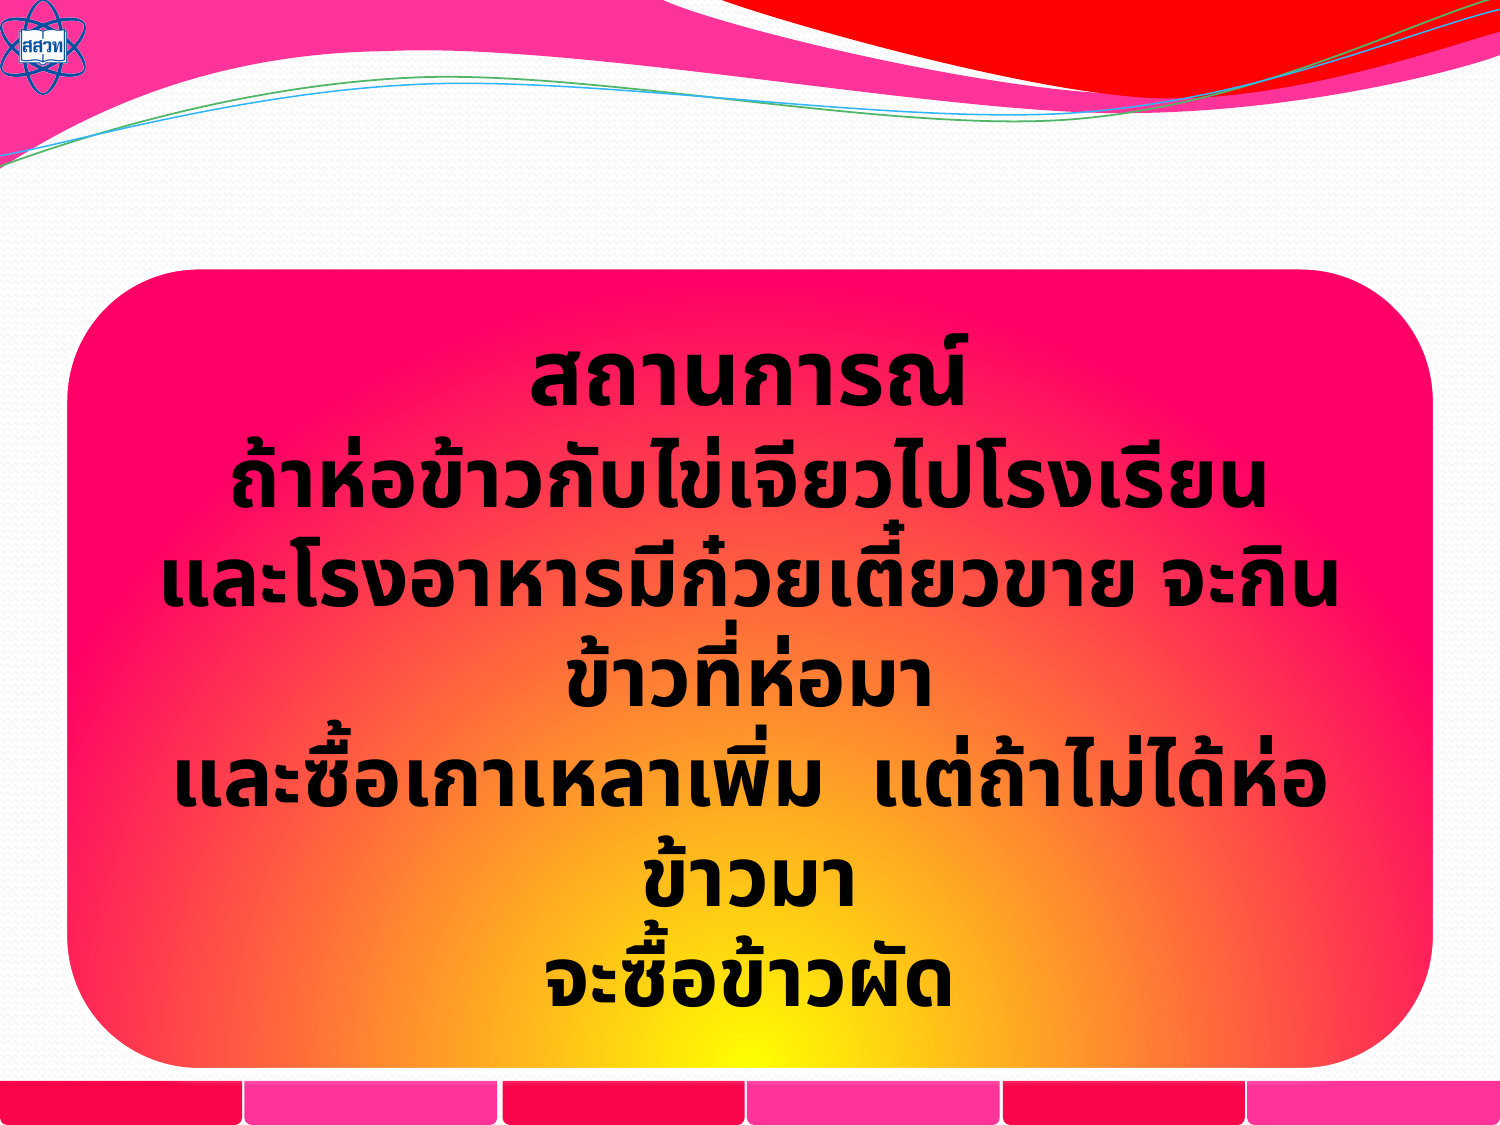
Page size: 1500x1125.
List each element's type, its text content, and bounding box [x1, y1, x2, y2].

picture [0, 0, 86, 95]
text_box สถานการณ์ ถ้าห่อข้าวกับไข่เจียวไปโรงเรียน และโรงอาหารมีก๋วยเตี๋ยวขาย จะกินข้าวที่ห่อมา และซื้อเกาเหลาเพิ่ม แต่ถ้าไม่ได้ห่อข้าวมา จะซื้อข้าวผัด [64, 266, 1436, 1072]
